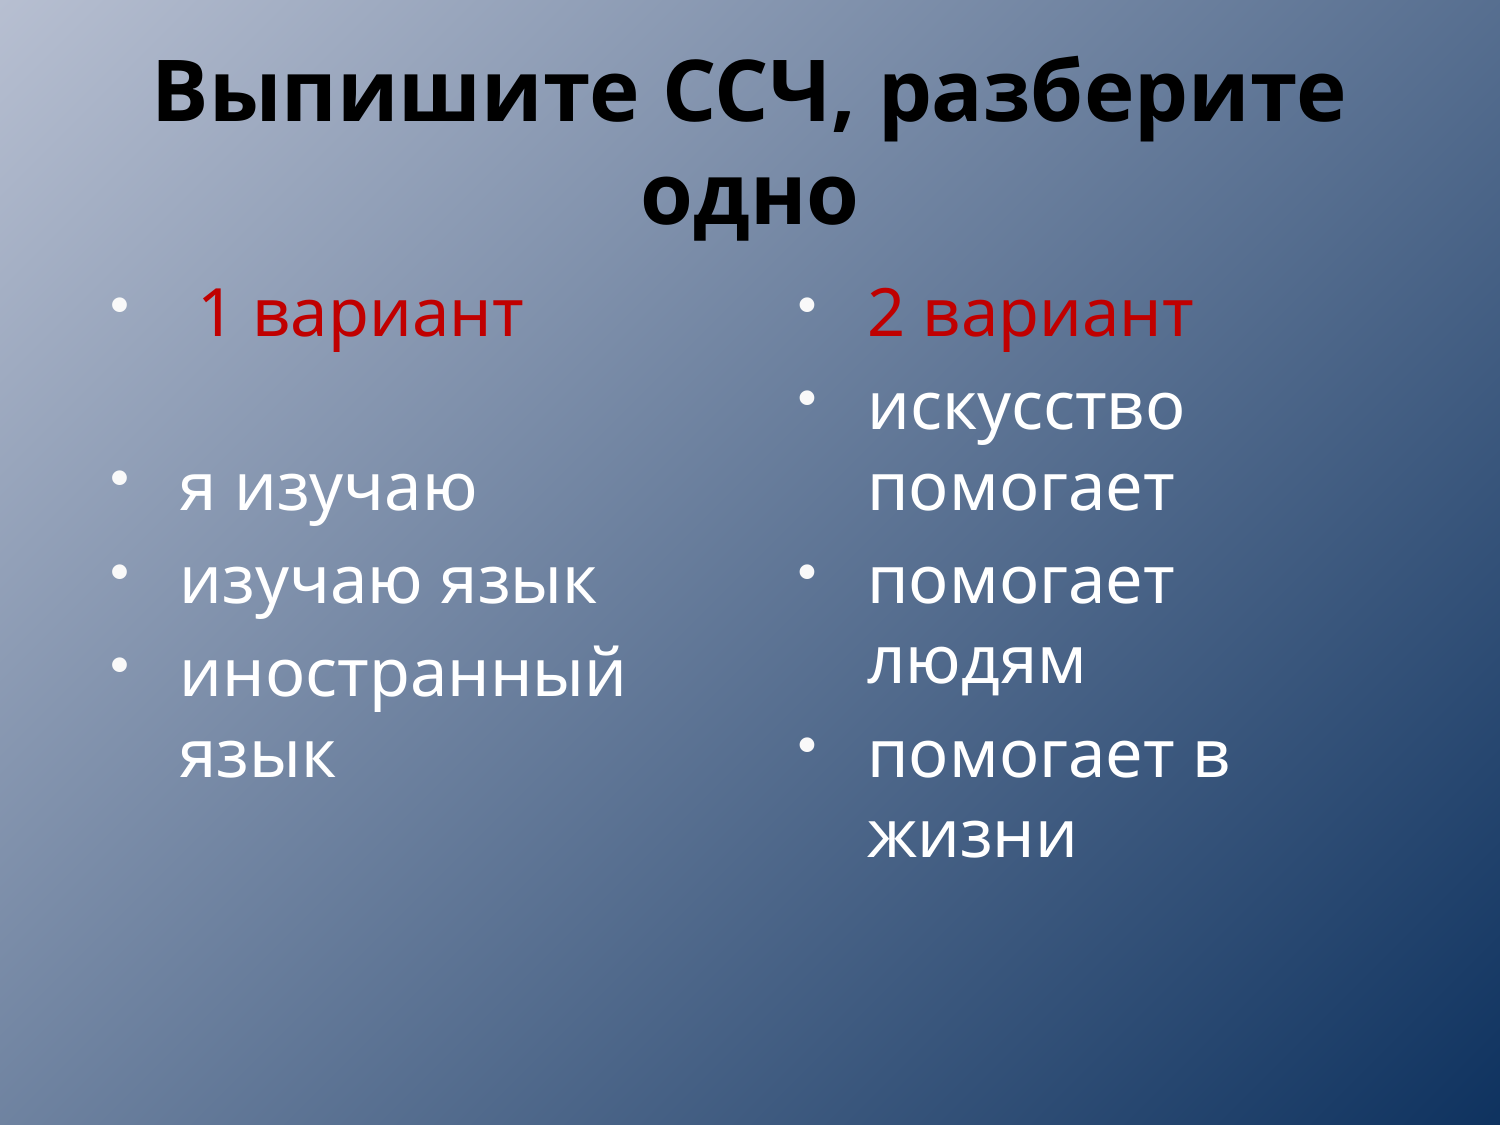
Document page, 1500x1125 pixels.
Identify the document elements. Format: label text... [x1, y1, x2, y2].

title Выпишите ССЧ, разберите одно [75, 45, 1425, 233]
list 2 вариант искусство помогает помогает людям помогает в жизни [762, 262, 1425, 1005]
list 1 вариант я изучаю изучаю язык иностранный язык [75, 262, 738, 1005]
